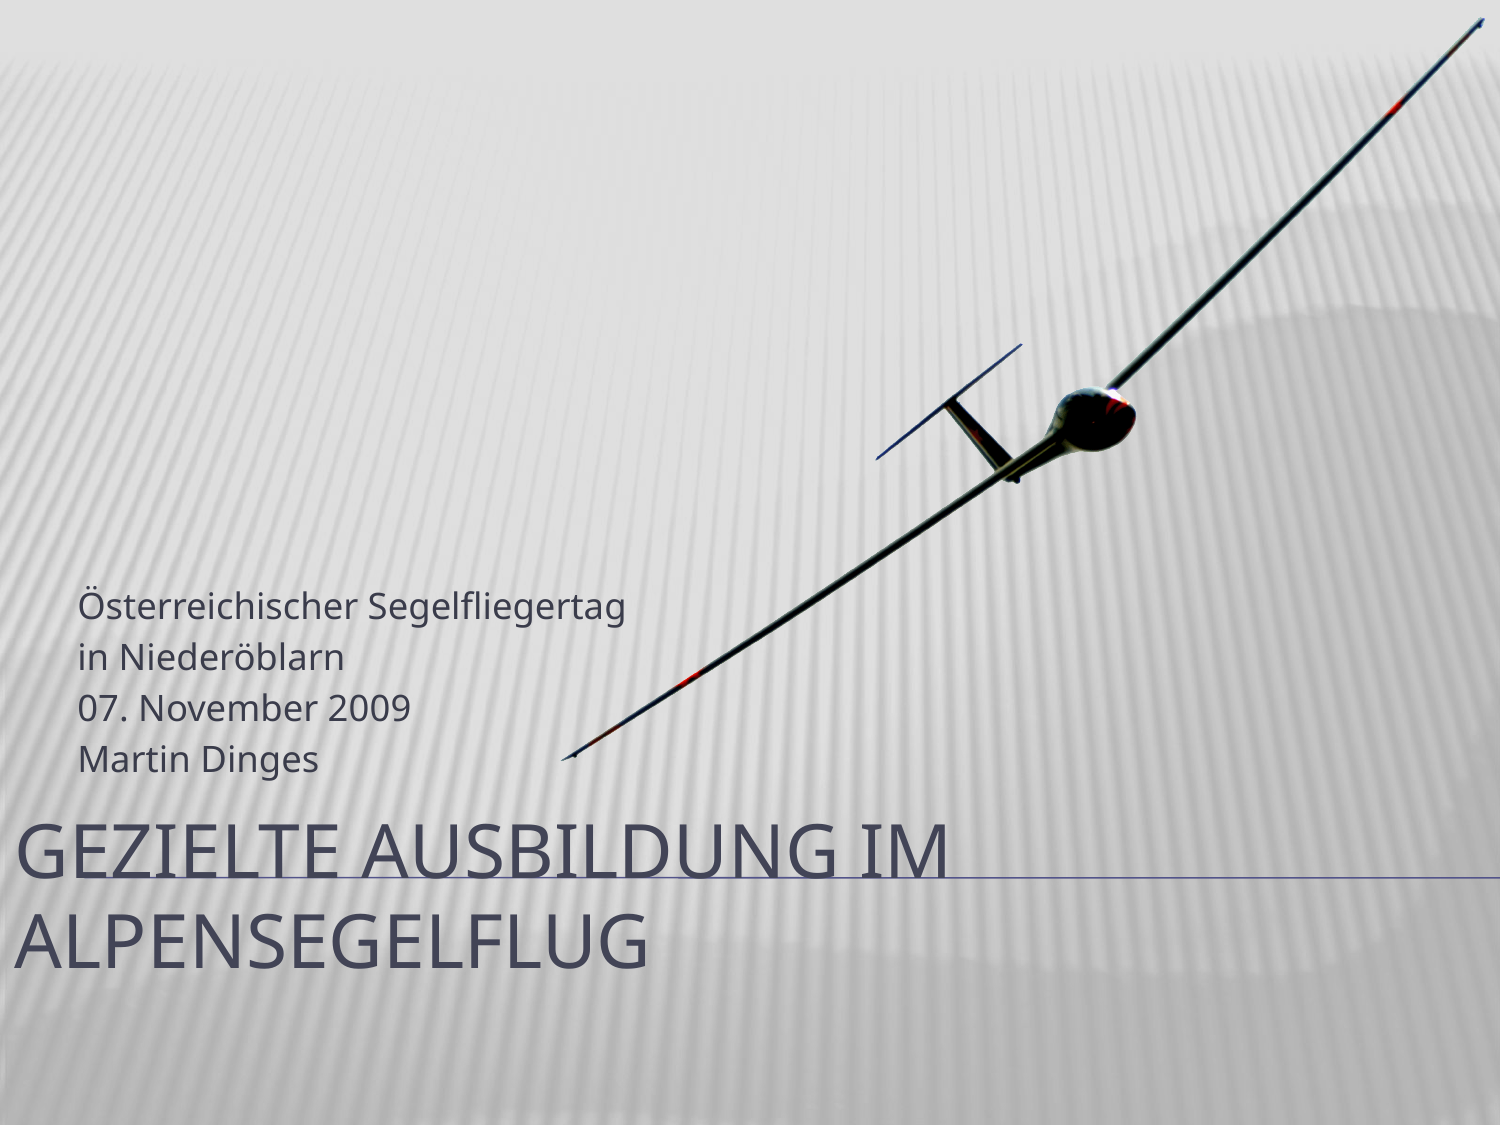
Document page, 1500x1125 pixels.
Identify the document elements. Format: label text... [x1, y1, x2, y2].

title Gezielte Ausbildung im Alpensegelflug [0, 796, 1500, 997]
subtitle Österreichischer Segelfliegertag in Niederöblarn 07. November 2009 Martin Dinges [62, 574, 529, 788]
picture [539, 0, 1500, 809]
